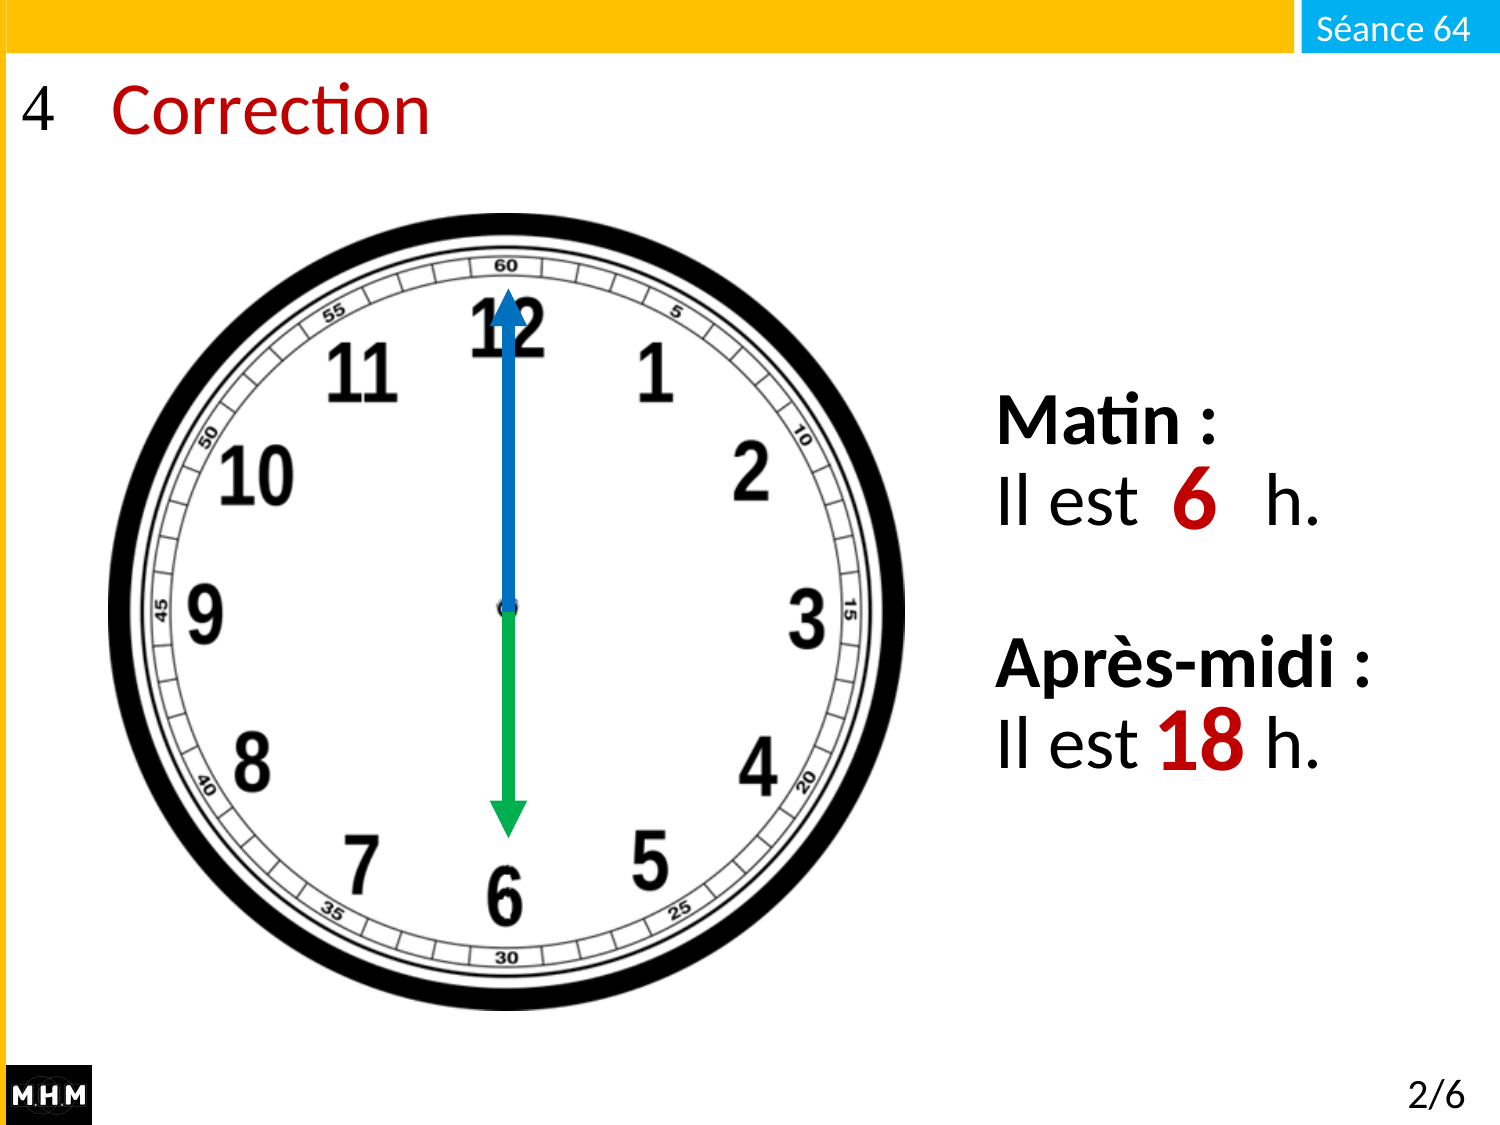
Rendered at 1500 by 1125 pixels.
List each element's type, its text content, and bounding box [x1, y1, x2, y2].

title Correction [96, 60, 1391, 160]
list 2/6 [1373, 1064, 1500, 1125]
text_box 6 [1145, 450, 1244, 550]
picture [108, 213, 905, 1011]
picture [6, 1065, 92, 1125]
text_box Matin : Il est . . . h. Après-midi : Il est . . . h. [980, 301, 1500, 863]
text_box 18 [1138, 691, 1262, 791]
